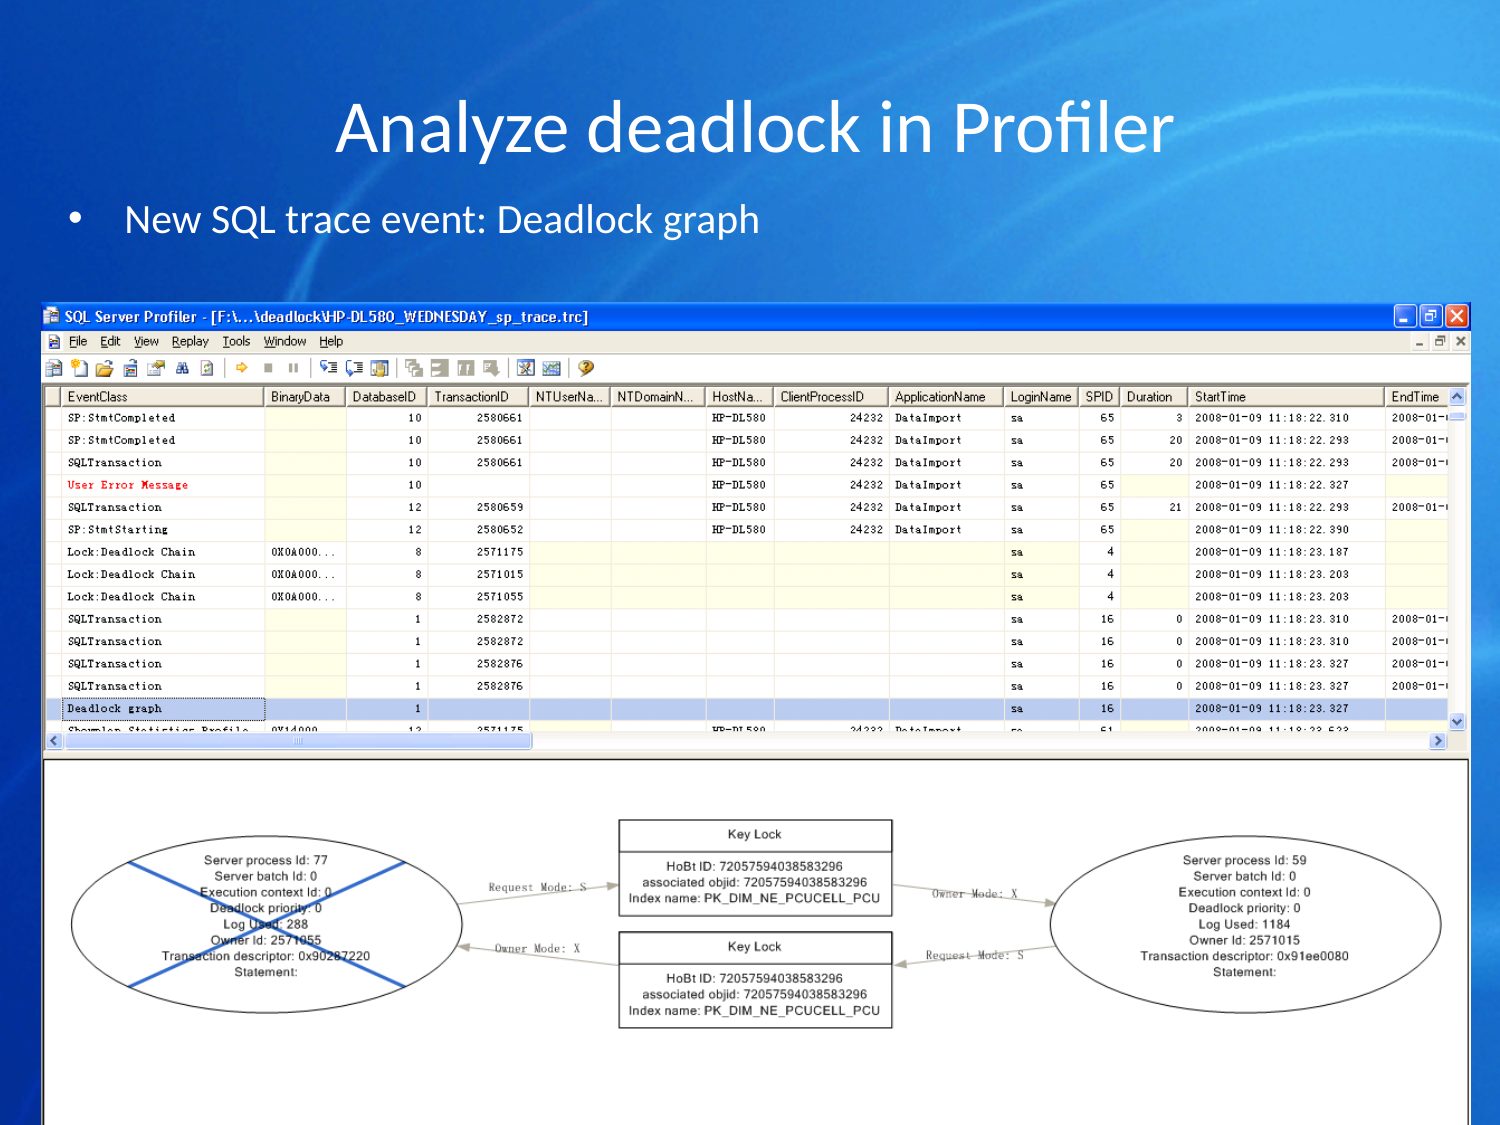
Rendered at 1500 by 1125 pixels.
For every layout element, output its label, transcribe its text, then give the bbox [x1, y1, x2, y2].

picture [0, 0, 1500, 1125]
list New SQL trace event: Deadlock graph [53, 184, 1479, 927]
title Analyze deadlock in Profiler [80, 50, 1431, 184]
